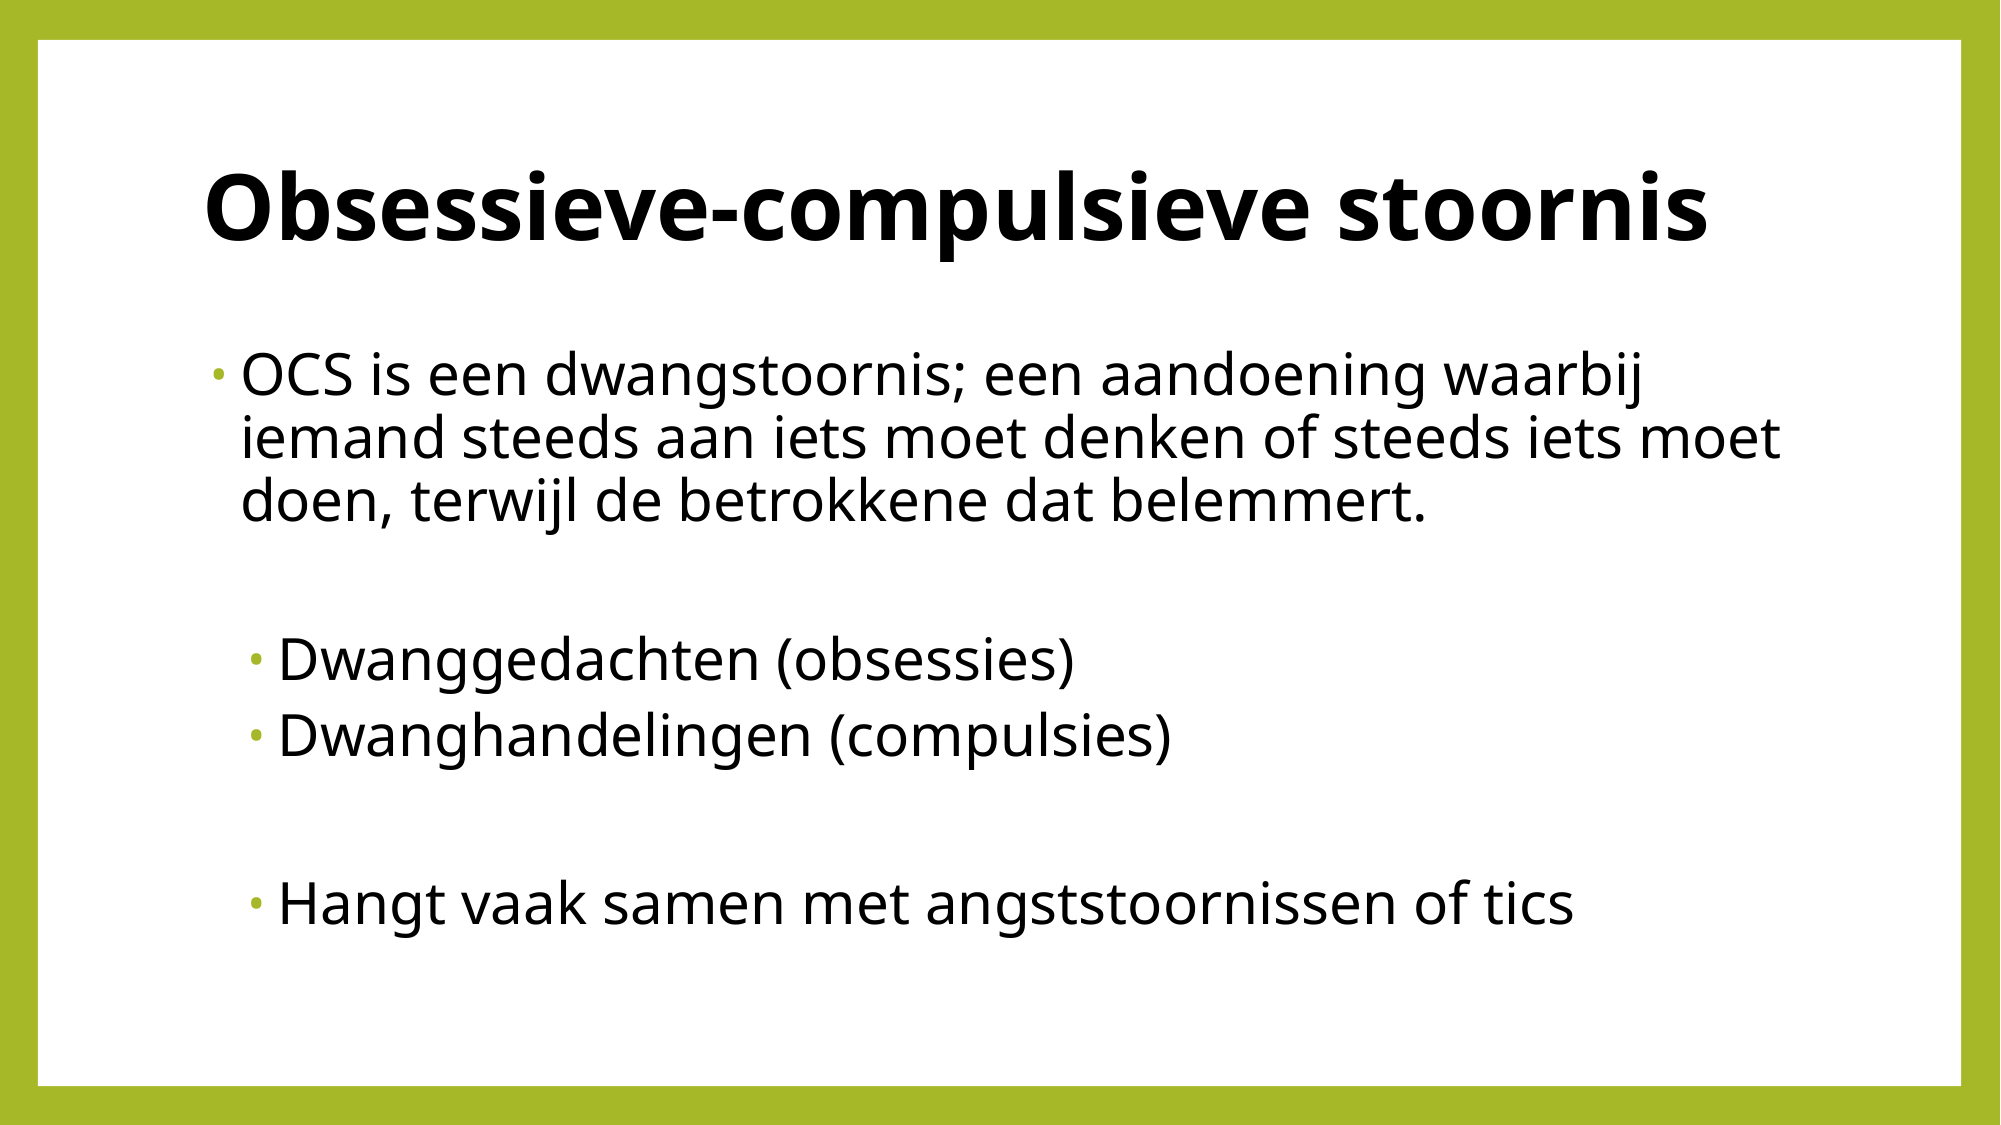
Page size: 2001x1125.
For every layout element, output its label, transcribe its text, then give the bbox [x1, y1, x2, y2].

title Obsessieve-compulsieve stoornis [187, 99, 1808, 323]
list OCS is een dwangstoornis; een aandoening waarbij iemand steeds aan iets moet denken of steeds iets moet doen, terwijl de betrokkene dat belemmert. Dwanggedachten (obsessies) Dwanghandelingen (compulsies) Hangt vaak samen met angststoornissen of tics [187, 337, 1808, 1000]
